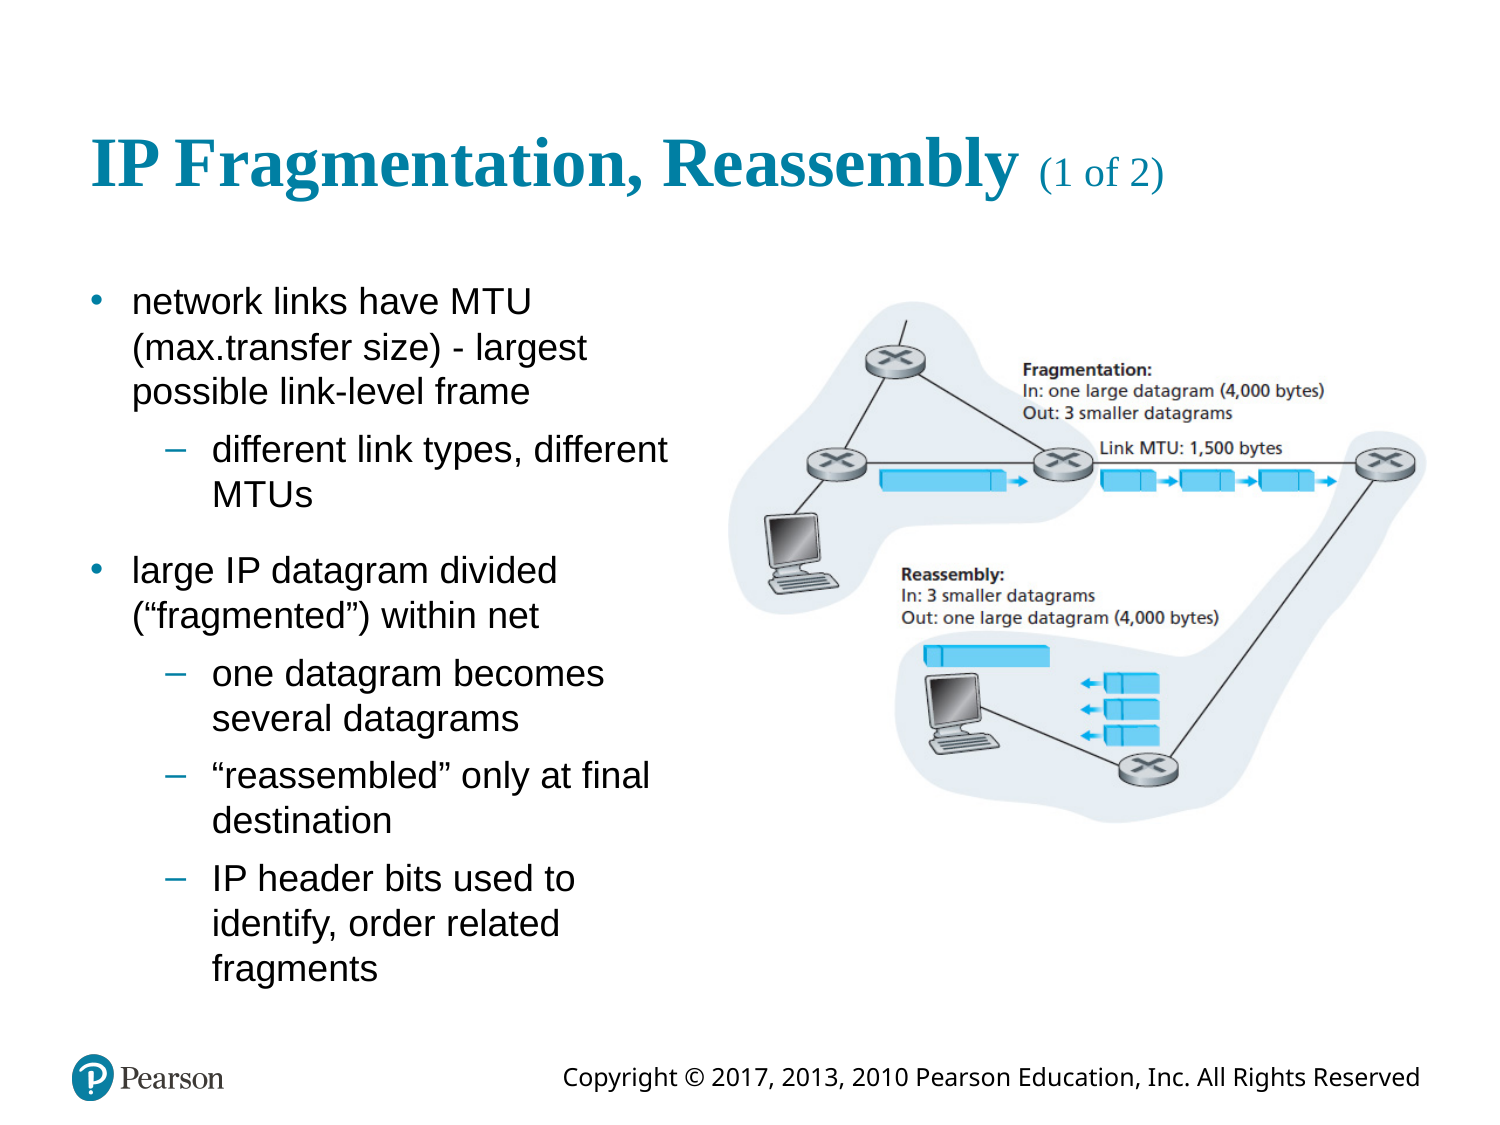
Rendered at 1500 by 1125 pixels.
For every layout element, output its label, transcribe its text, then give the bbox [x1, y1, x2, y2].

title I P Fragmentation, Reassembly (1 of 2) [75, 35, 1425, 216]
picture [728, 300, 1428, 825]
picture [98, 1054, 224, 1101]
picture [72, 1054, 88, 1070]
list network links have M T U (max.transfer size) - largest possible link-level frame different link types, different M T U s large I P datagram divided (“fragmented”) within net one datagram becomes several datagrams “reassembled” only at final destination I P header bits used to identify, order related fragments [75, 262, 712, 1005]
picture [80, 1063, 106, 1088]
picture [72, 1087, 83, 1101]
